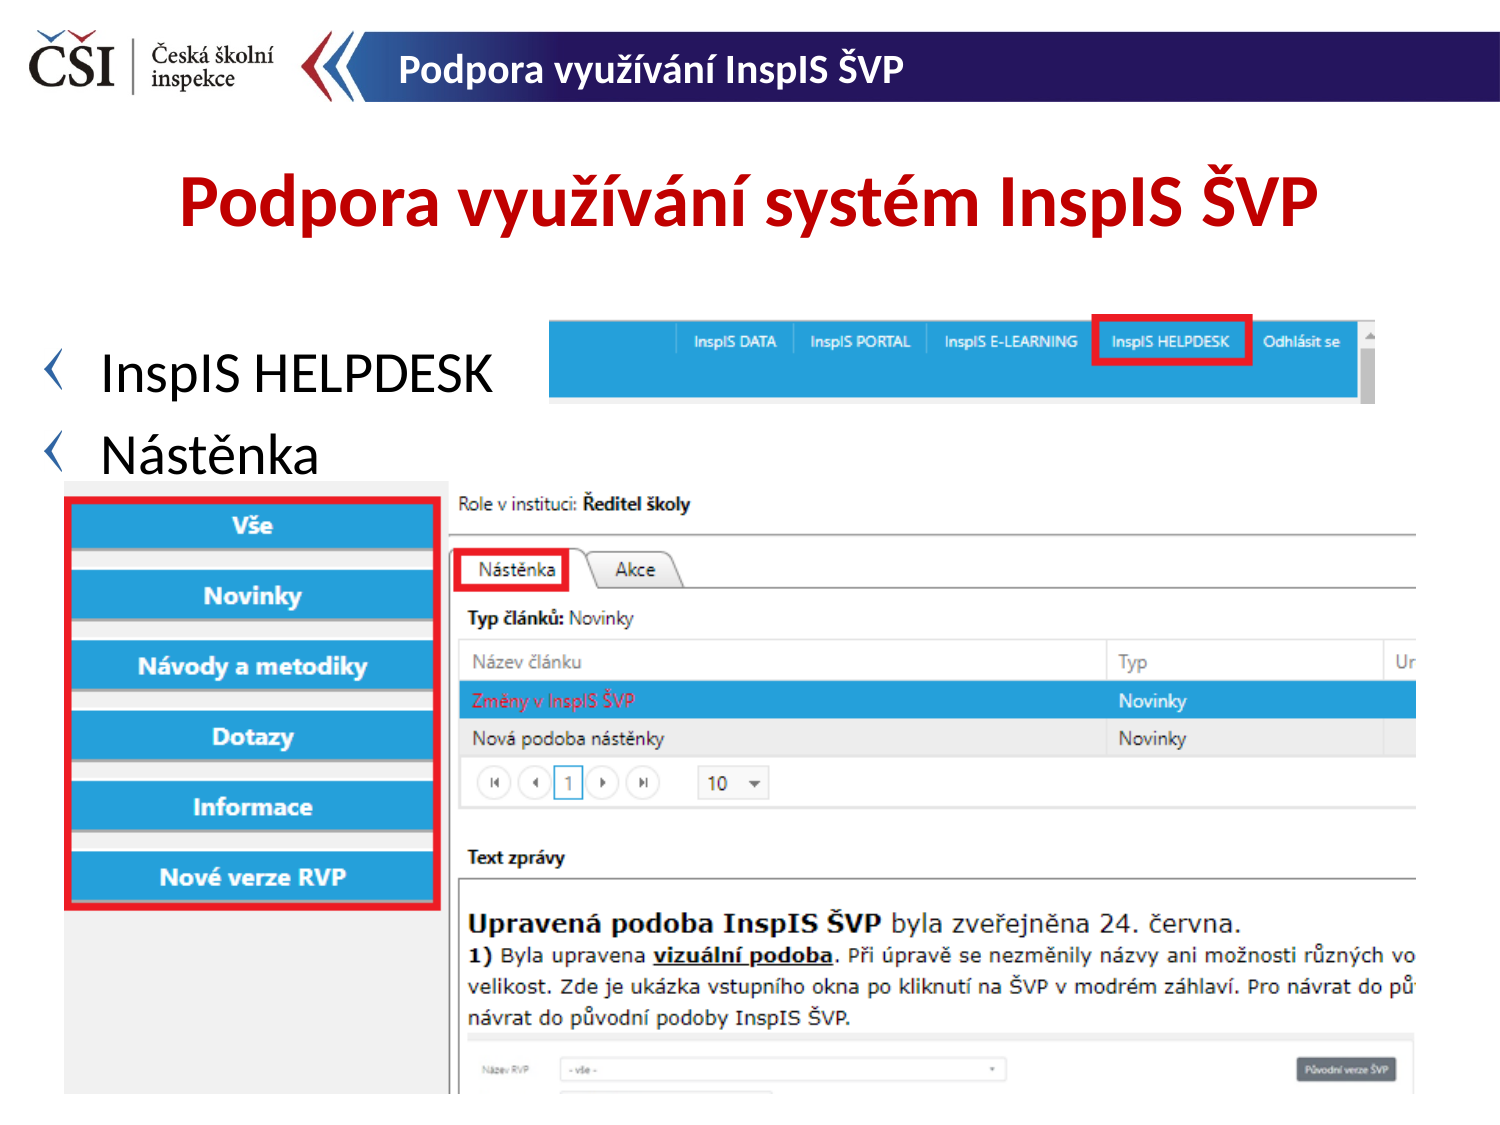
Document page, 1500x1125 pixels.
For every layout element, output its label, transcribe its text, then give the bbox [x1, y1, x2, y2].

text_box Podpora využívání InspIS ŠVP [383, 33, 1081, 100]
picture [44, 348, 62, 390]
list InspIS HELPDESK Nástěnka [29, 297, 1471, 1094]
picture [64, 480, 1416, 1095]
picture [44, 430, 62, 472]
picture [548, 313, 1375, 404]
picture [29, 30, 1500, 102]
list Podpora využívání systém InspIS ŠVP [29, 125, 1471, 268]
